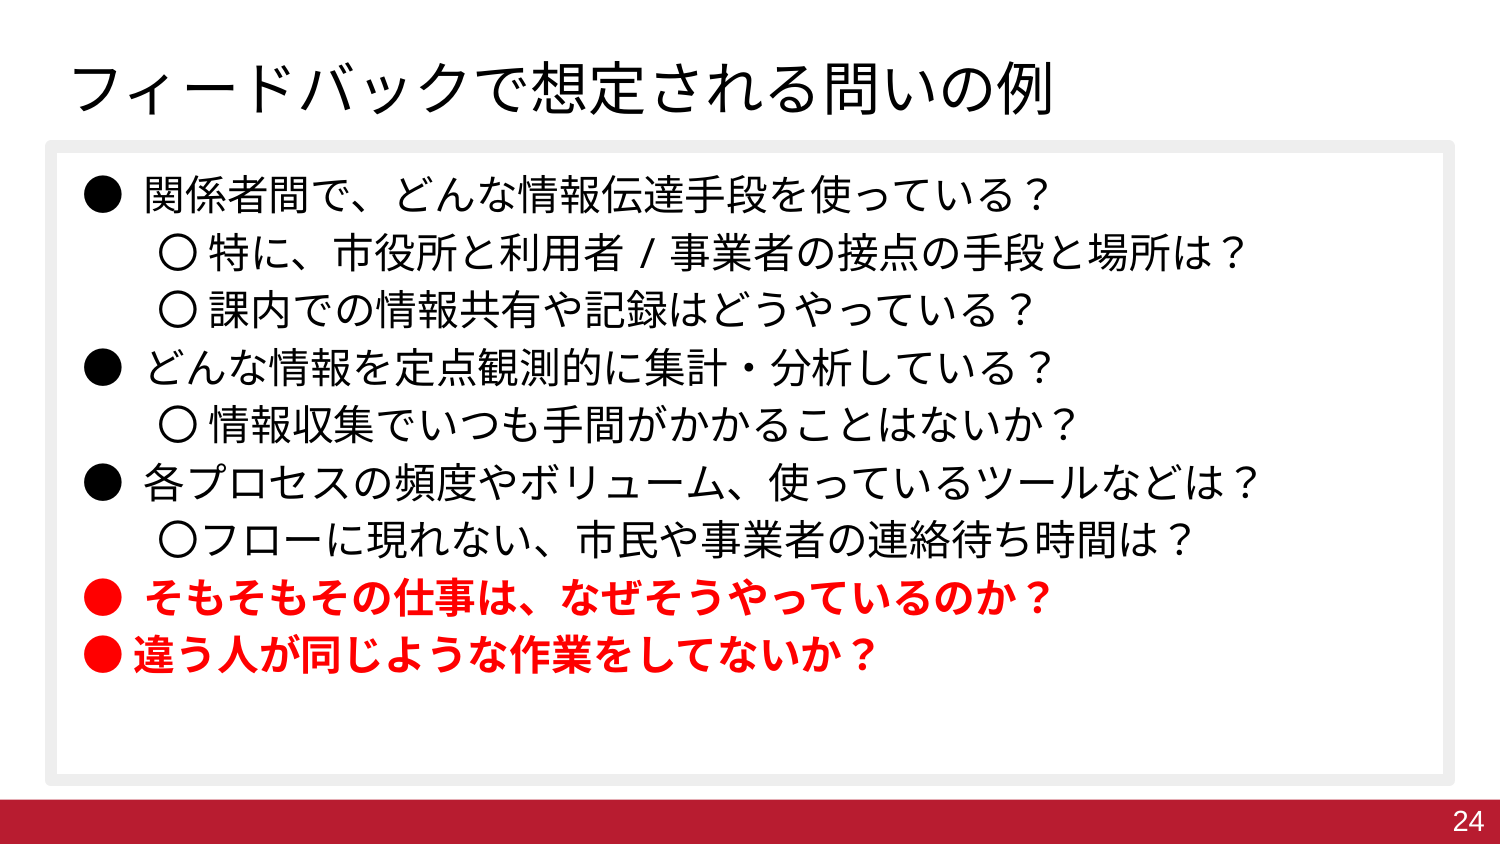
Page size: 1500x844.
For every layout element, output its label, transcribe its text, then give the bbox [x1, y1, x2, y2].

slide_number 24 [1416, 806, 1500, 844]
title フィードバックで想定される問いの例 [51, 37, 1449, 132]
title ● 関係者間で、どんな情報伝達手段を使っている？ 〇 特に、市役所と利用者/事業者の接点の手段と場所は？ 〇 課内での情報共有や記録はどうやっている？ ● どんな情報を定点観測的に集計・分析している？ 〇 情報収集でいつも手間がかかることはないか？ ● 各プロセスの頻度やボリューム、使っているツールなどは？ 〇フローに現れない、市民や事業者の連絡待ち時間は？ ● そもそもその仕事は、なぜそうやっているのか？ ● 違う人が同じような作業をしてないか？ [51, 146, 1449, 781]
